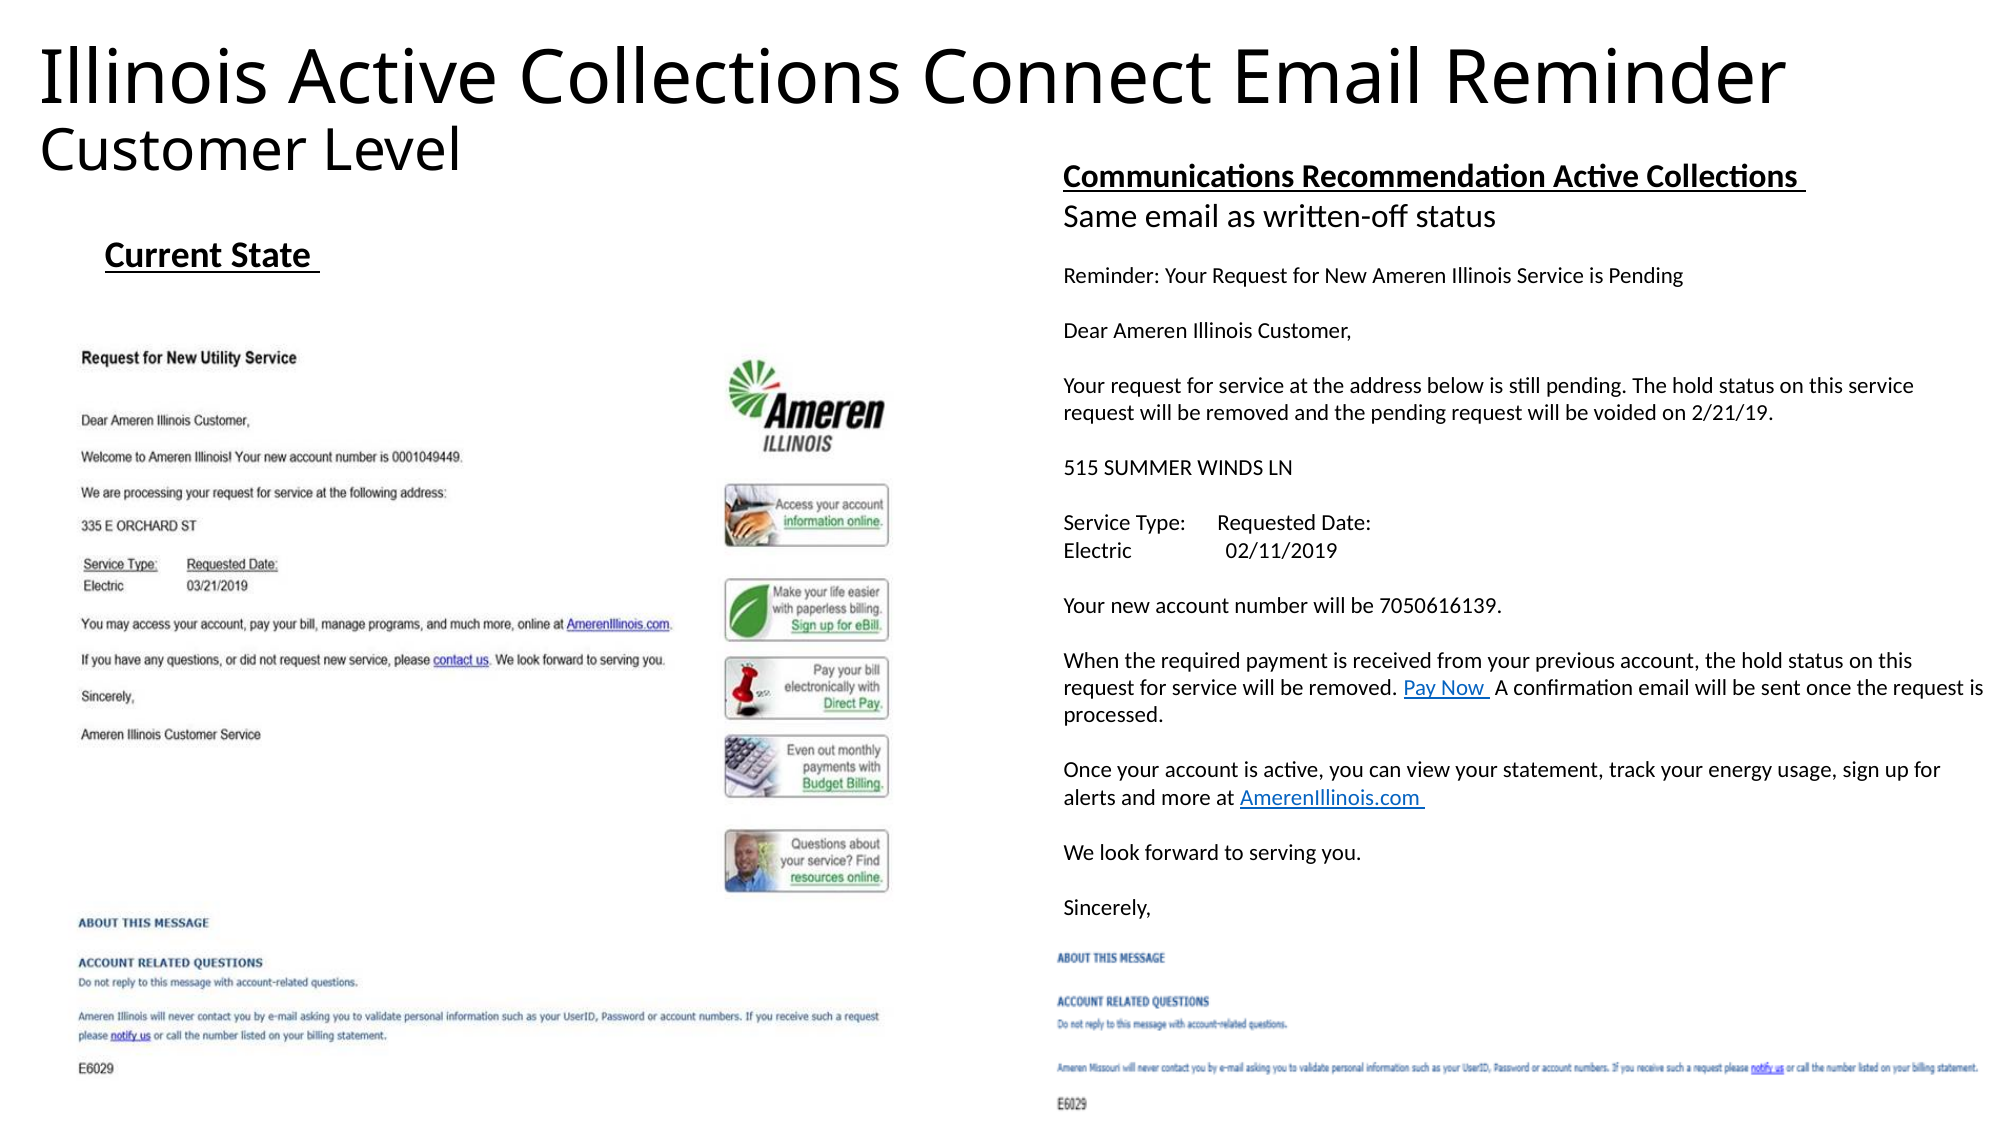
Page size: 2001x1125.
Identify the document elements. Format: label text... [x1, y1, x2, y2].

text_box Reminder: Your Request for New Ameren Illinois Service is Pending Dear Ameren Illinois Customer, Your request for service at the address below is still pending. The hold status on this service request will be removed and the pending request will be voided on 2/21/19. 515 SUMMER WINDS LN Service Type: Requested Date: Electric 02/11/2019 Your new account number will be 7050616139. When the required payment is received from your previous account, the hold status on this request for service will be removed. Pay Now A confirmation email will be sent once the request is processed. Once your account is active, you can view your statement, track your energy usage, sign up for alerts and more at AmerenIllinois.com We look forward to serving you. Sincerely, Ameren Missouri Customer Service [1048, 253, 2000, 930]
text_box Current State [90, 222, 582, 283]
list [40, 309, 911, 1125]
text_box Communications Recommendation Active Collections Same email as written-off status [1048, 146, 2000, 242]
title Illinois Active Collections Connect Email Reminder Customer Level [24, 27, 2000, 195]
picture [1012, 930, 2000, 1116]
